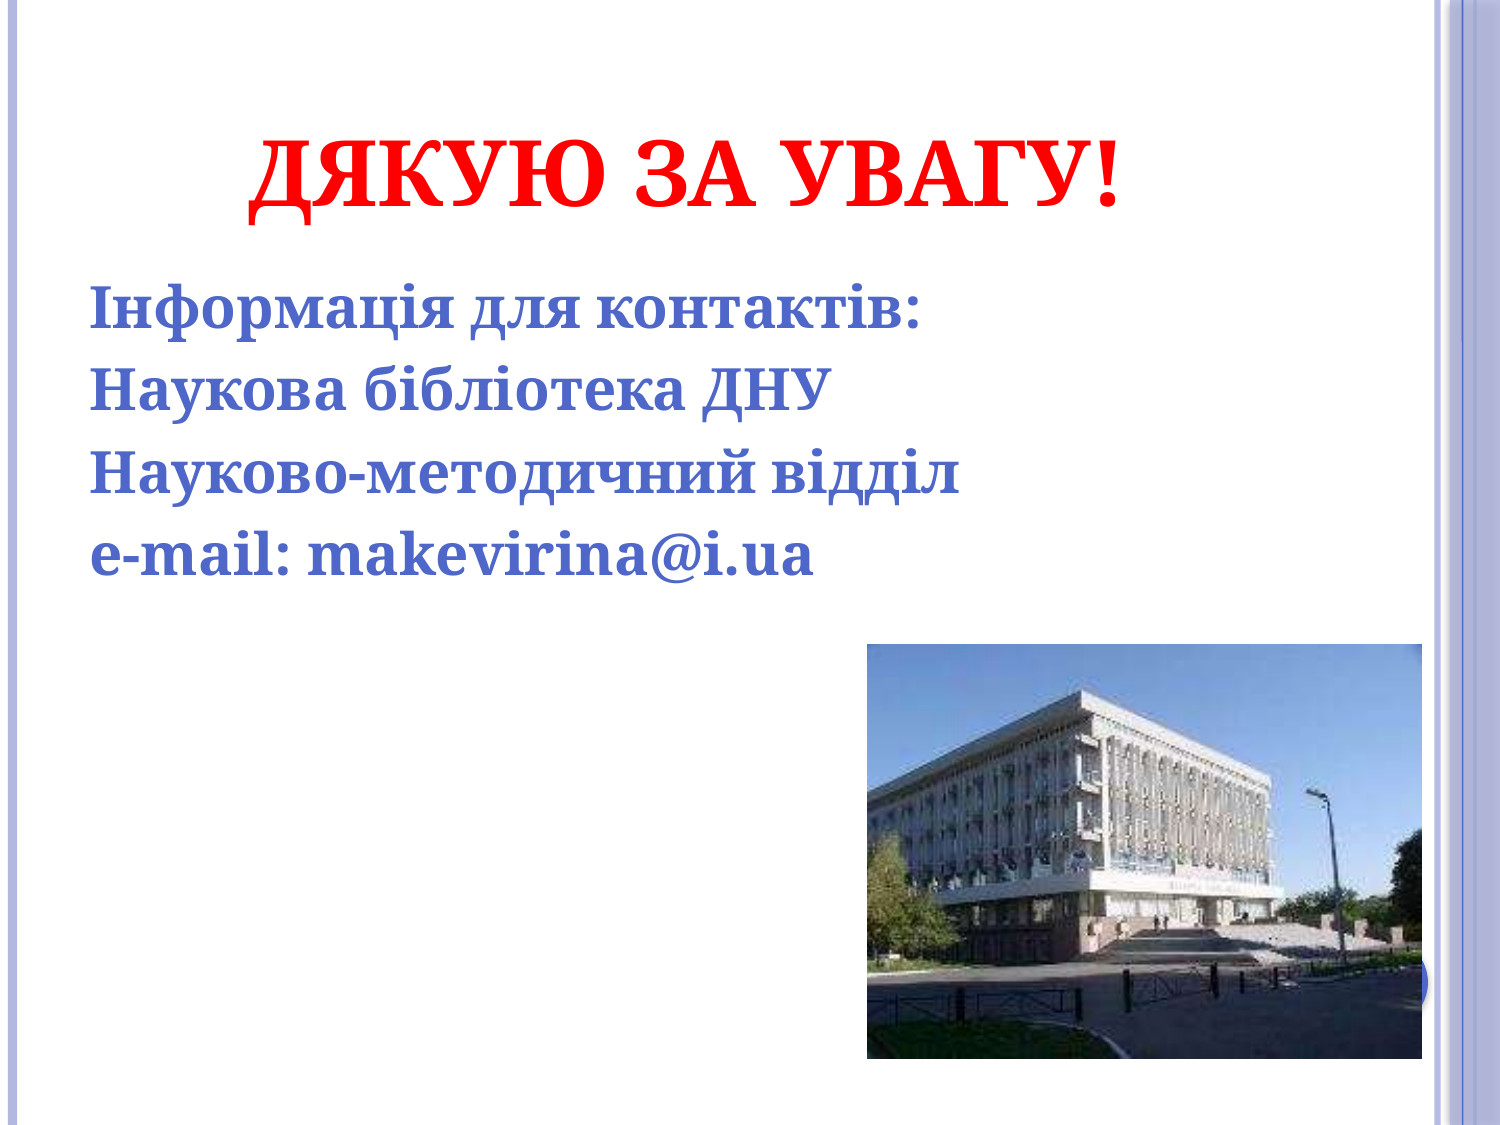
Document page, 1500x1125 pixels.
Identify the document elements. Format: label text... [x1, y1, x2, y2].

list Інформація для контактів: Наукова бібліотека ДНУ Науково-методичний відділ e-mail: makevirina@i.ua [75, 262, 1300, 1062]
title Дякую за увагу! [75, 45, 1300, 233]
picture [866, 643, 1423, 1060]
